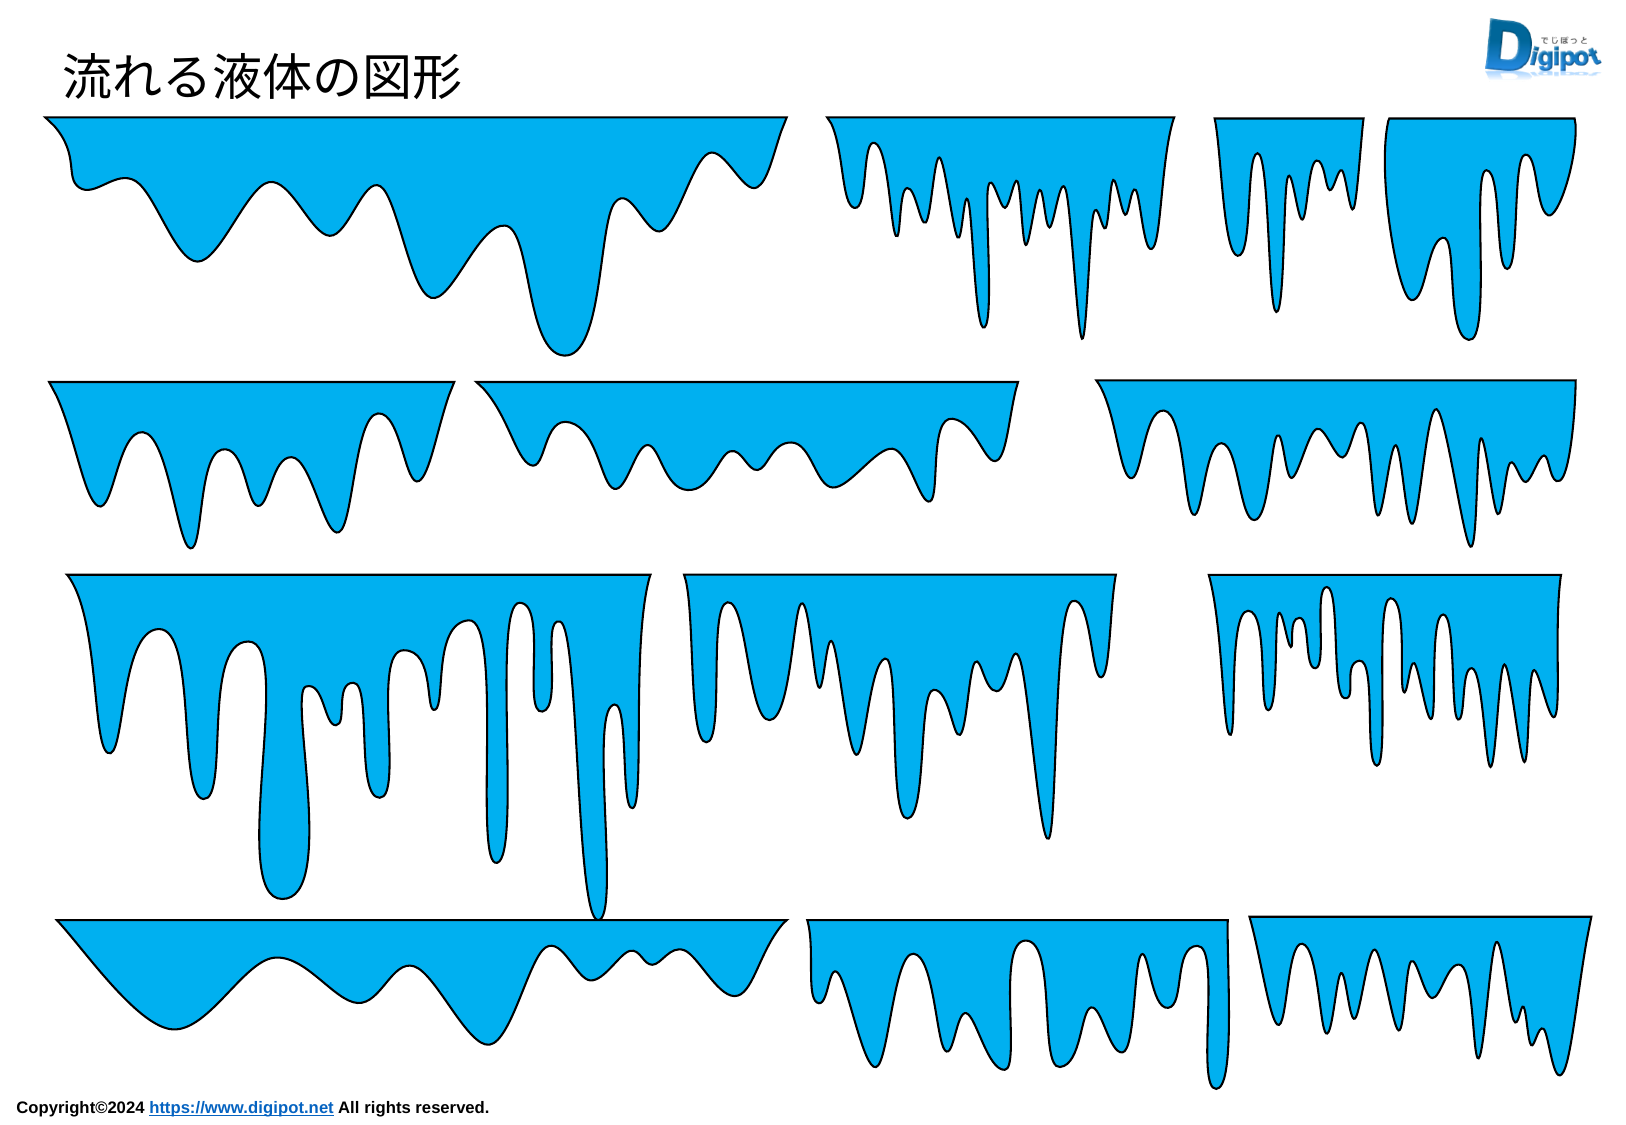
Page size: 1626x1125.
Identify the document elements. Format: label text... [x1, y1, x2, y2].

text_box [825, 116, 1176, 341]
picture [1485, 18, 1602, 82]
text_box [805, 919, 1231, 1091]
text_box [47, 380, 456, 550]
text_box [64, 573, 652, 919]
text_box [54, 919, 790, 1046]
text_box [682, 573, 1118, 840]
text_box [1248, 915, 1593, 1077]
text_box 流れる液体の図形 [47, 38, 478, 113]
text_box [1094, 379, 1577, 548]
text_box [1213, 117, 1365, 314]
text_box [473, 380, 1020, 503]
text_box [1207, 573, 1563, 769]
text_box [1383, 117, 1577, 342]
text_box [42, 116, 789, 357]
